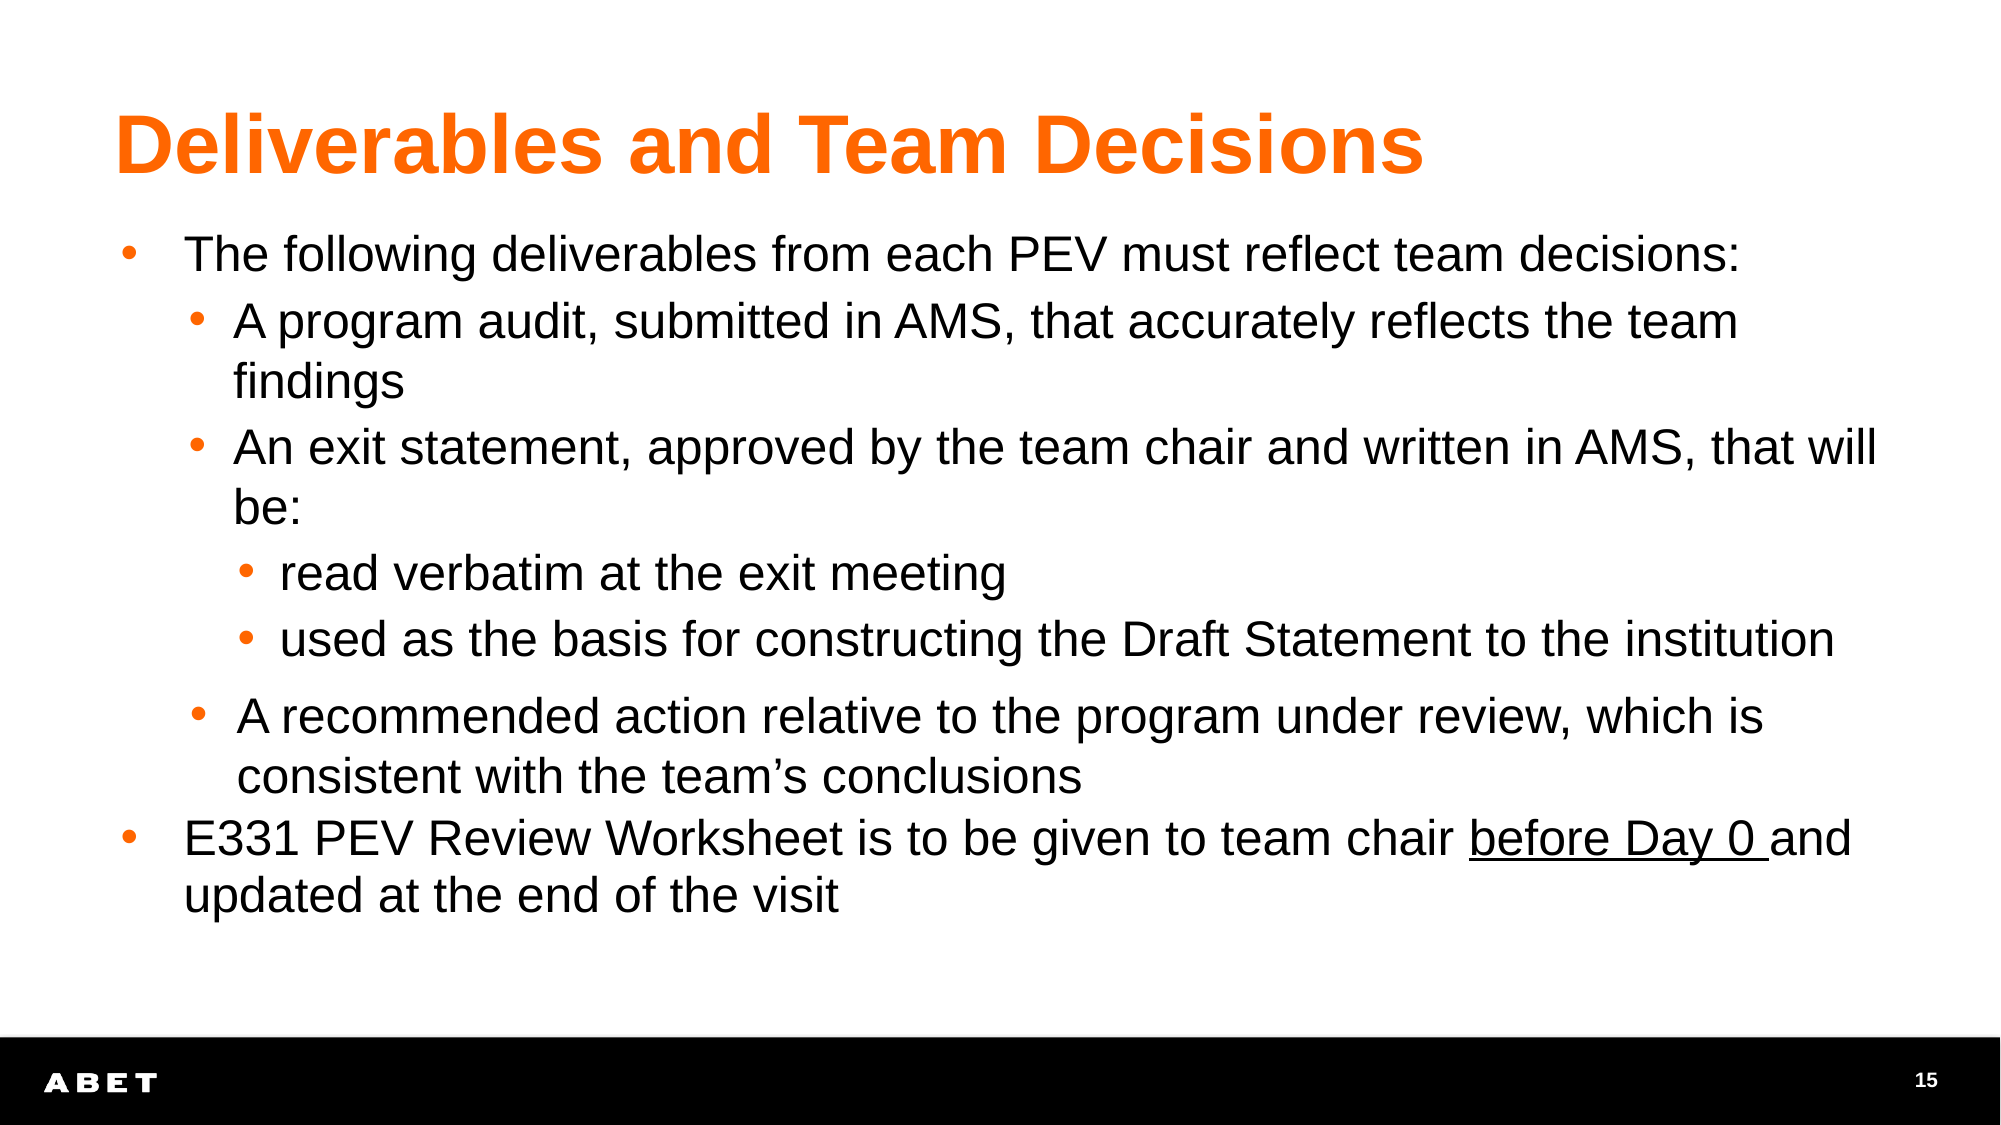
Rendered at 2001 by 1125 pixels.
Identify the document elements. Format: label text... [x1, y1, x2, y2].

title Deliverables and Team Decisions [99, 82, 1900, 213]
picture [16, 1052, 184, 1113]
list The following deliverables from each PEV must reflect team decisions: A program audit, submitted in AMS, that accurately reflects the team findings An exit statement, approved by the team chair and written in AMS, that will be: read verbatim at the exit meeting used as the basis for constructing the Draft Statement to the institution A recommended action relative to the program under review, which is consistent with the team’s conclusions E331 PEV Review Worksheet is to be given to team chair before Day 0 and updated at the end of the visit [99, 214, 1900, 973]
